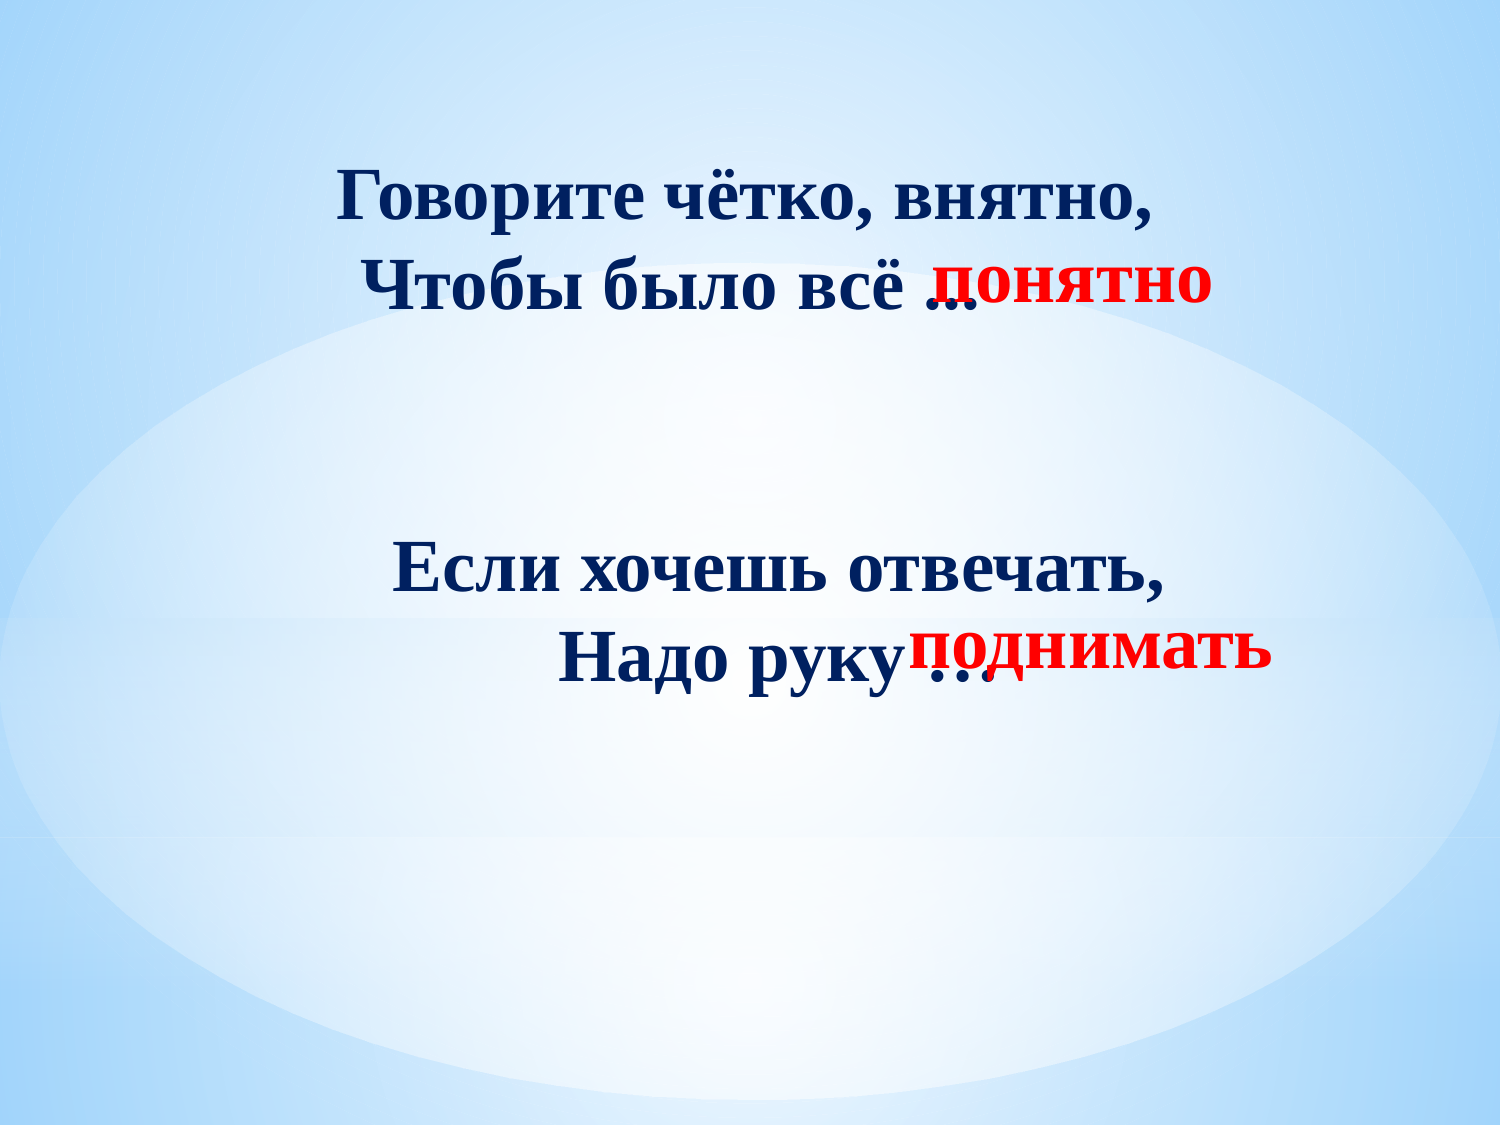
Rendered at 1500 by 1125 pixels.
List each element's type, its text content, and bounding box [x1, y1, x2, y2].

text_box Говорите чётко, внятно, Чтобы было всё ... [0, 137, 1441, 332]
text_box Если хочешь отвечать, Надо руку … [182, 509, 1376, 705]
text_box поднимать [893, 586, 1289, 691]
text_box понятно [917, 219, 1229, 325]
